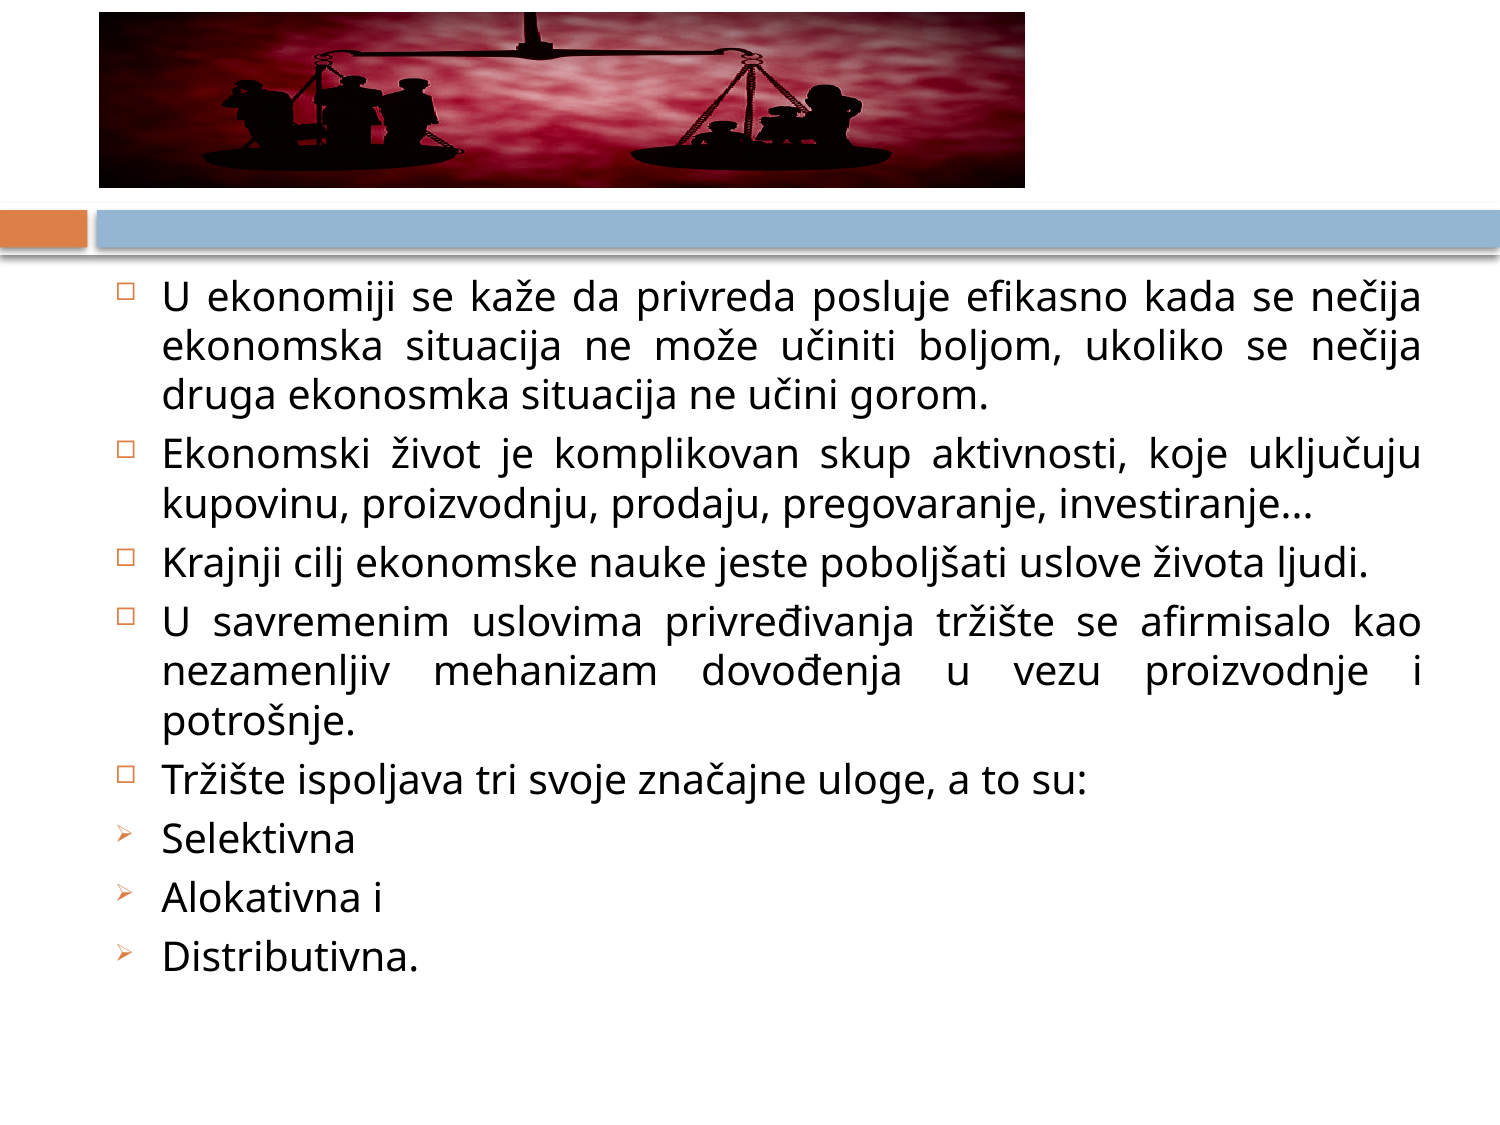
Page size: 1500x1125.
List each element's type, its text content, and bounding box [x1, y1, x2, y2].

picture [99, 12, 1026, 188]
list U ekonomiji se kaže da privreda posluje efikasno kada se nečija ekonomska situacija ne može učiniti boljom, ukoliko se nečija druga ekonosmka situacija ne učini gorom. Ekonomski život je komplikovan skup aktivnosti, koje uključuju kupovinu, proizvodnju, prodaju, pregovaranje, investiranje... Krajnji cilj ekonomske nauke jeste poboljšati uslove života ljudi. U savremenim uslovima privređivanja tržište se afirmisalo kao nezamenljiv mehanizam dovođenja u vezu proizvodnje i potrošnje. Tržište ispoljava tri svoje značajne uloge, a to su: Selektivna Alokativna i Distributivna. [100, 262, 1438, 1000]
